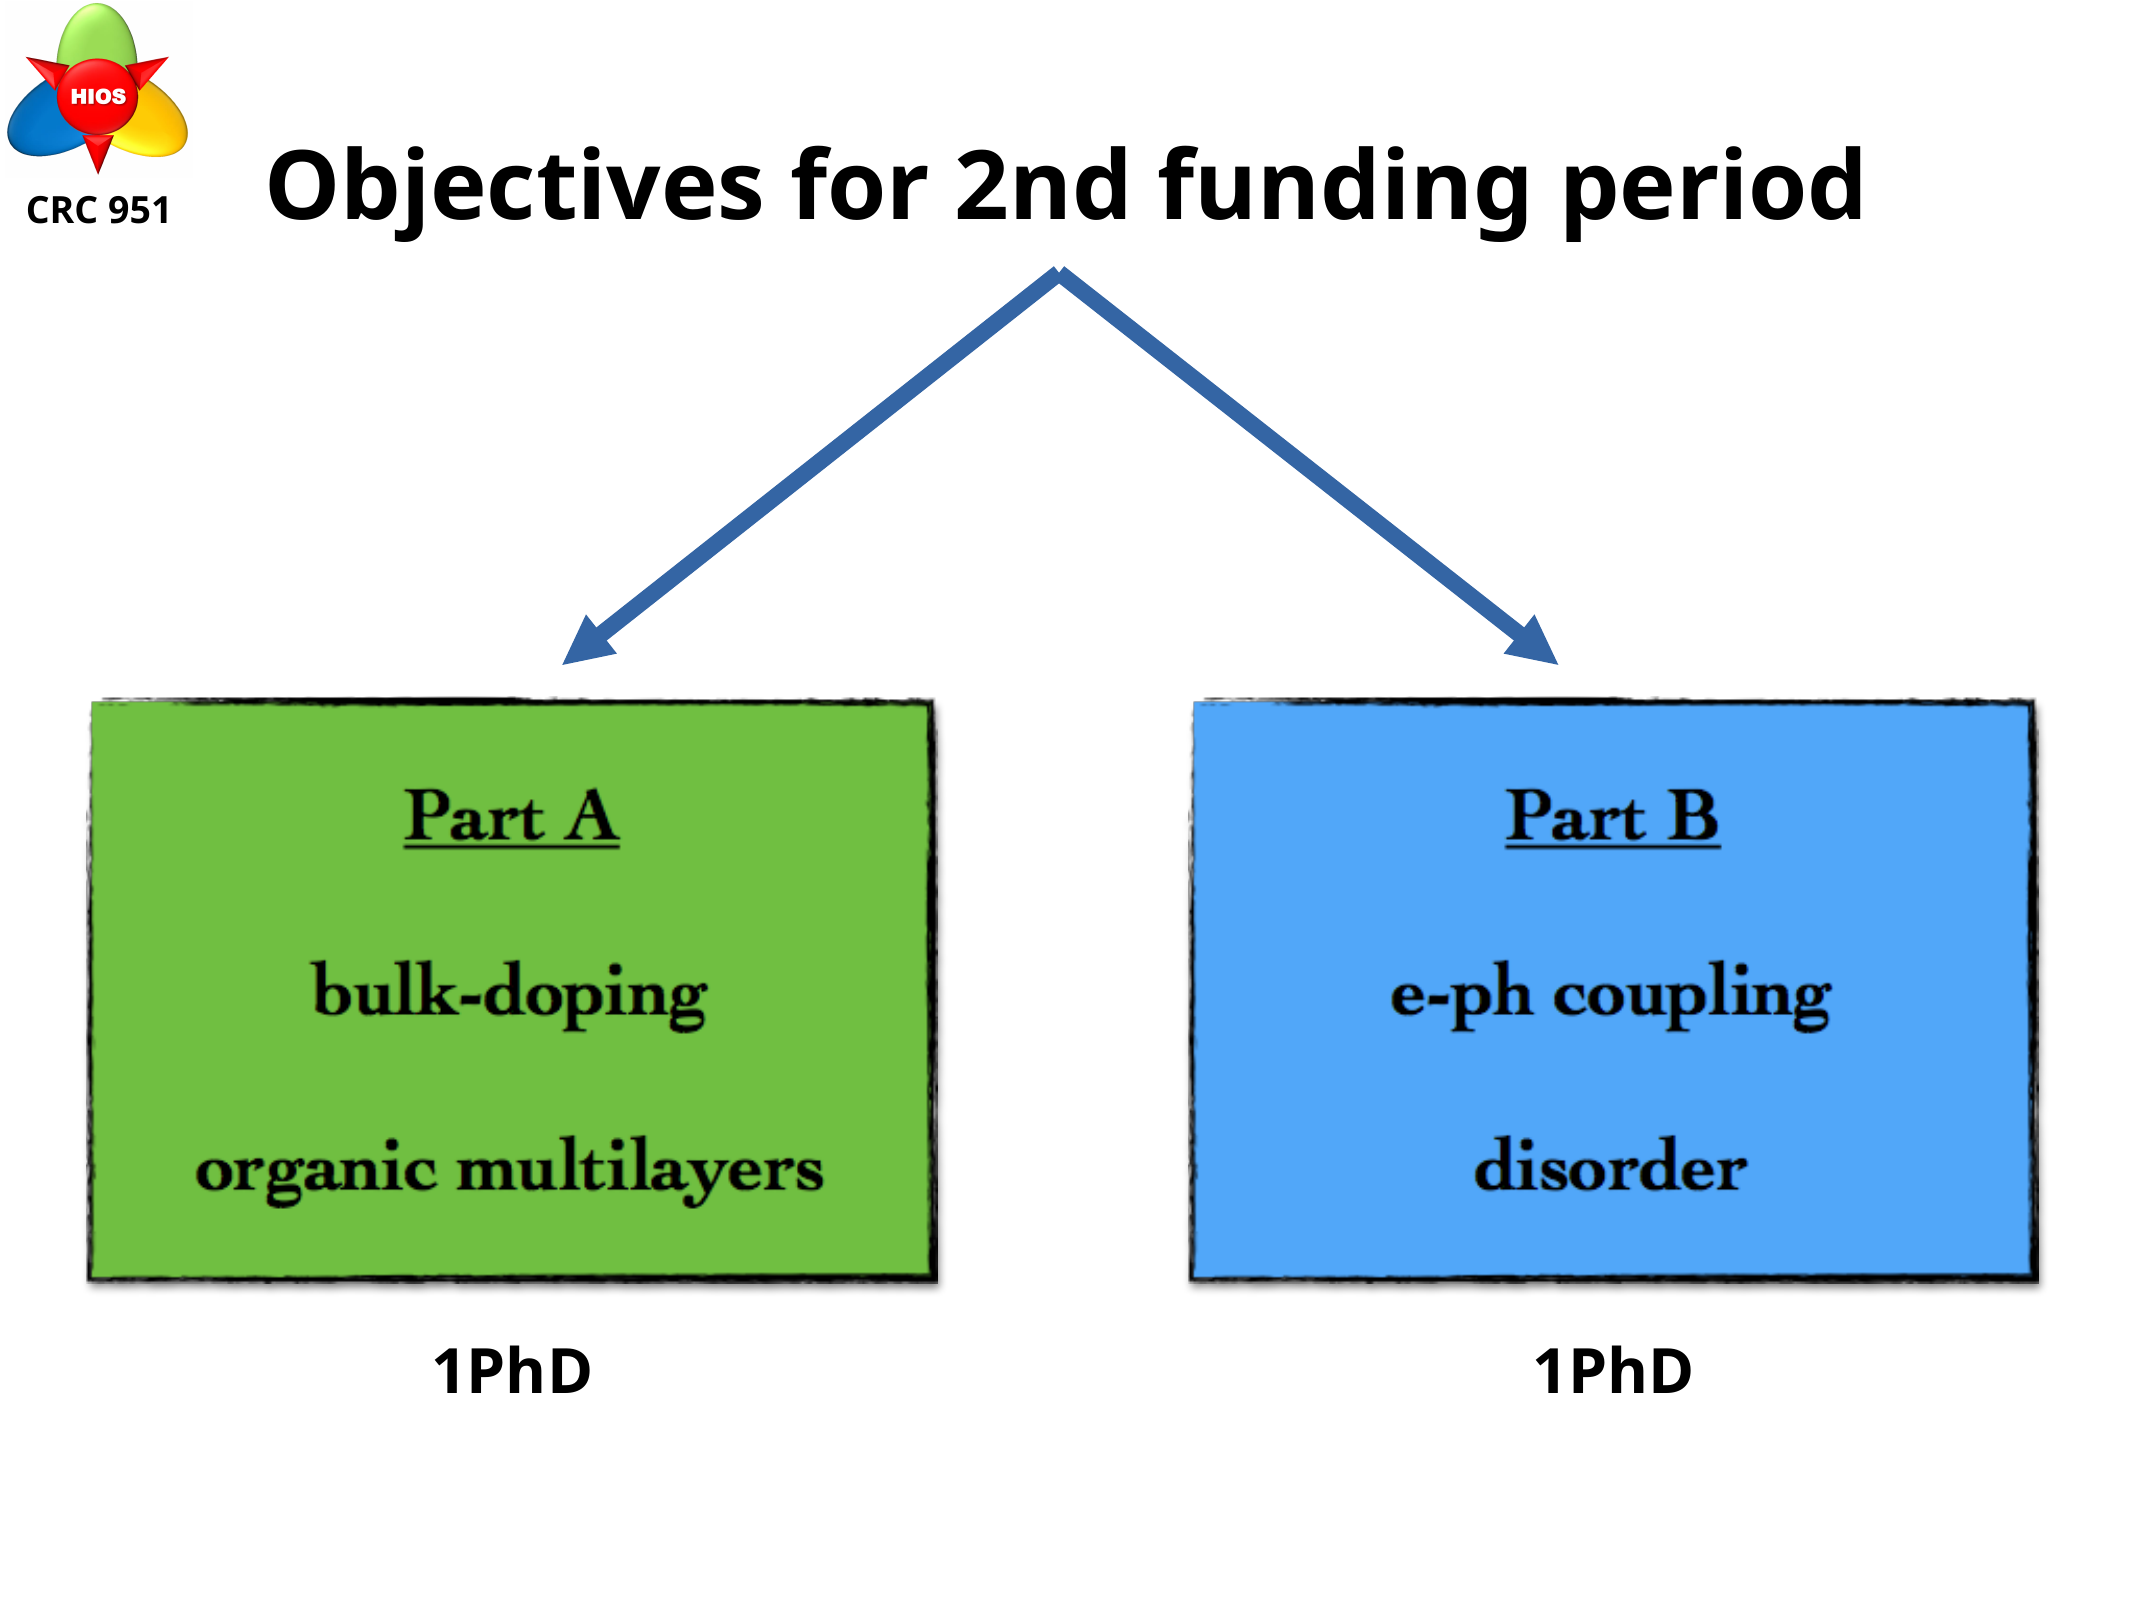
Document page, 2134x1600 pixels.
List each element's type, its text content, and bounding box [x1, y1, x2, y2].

text_box [1059, 273, 1559, 665]
picture [1187, 695, 2039, 1284]
picture [86, 695, 938, 1284]
picture [5, 1, 193, 178]
text_box [562, 272, 1060, 665]
title Objectives for 2nd funding period [155, 58, 1978, 305]
text_box 1PhD [422, 1322, 602, 1414]
text_box CRC 951 [5, 182, 193, 240]
text_box 1PhD [1524, 1322, 1703, 1414]
